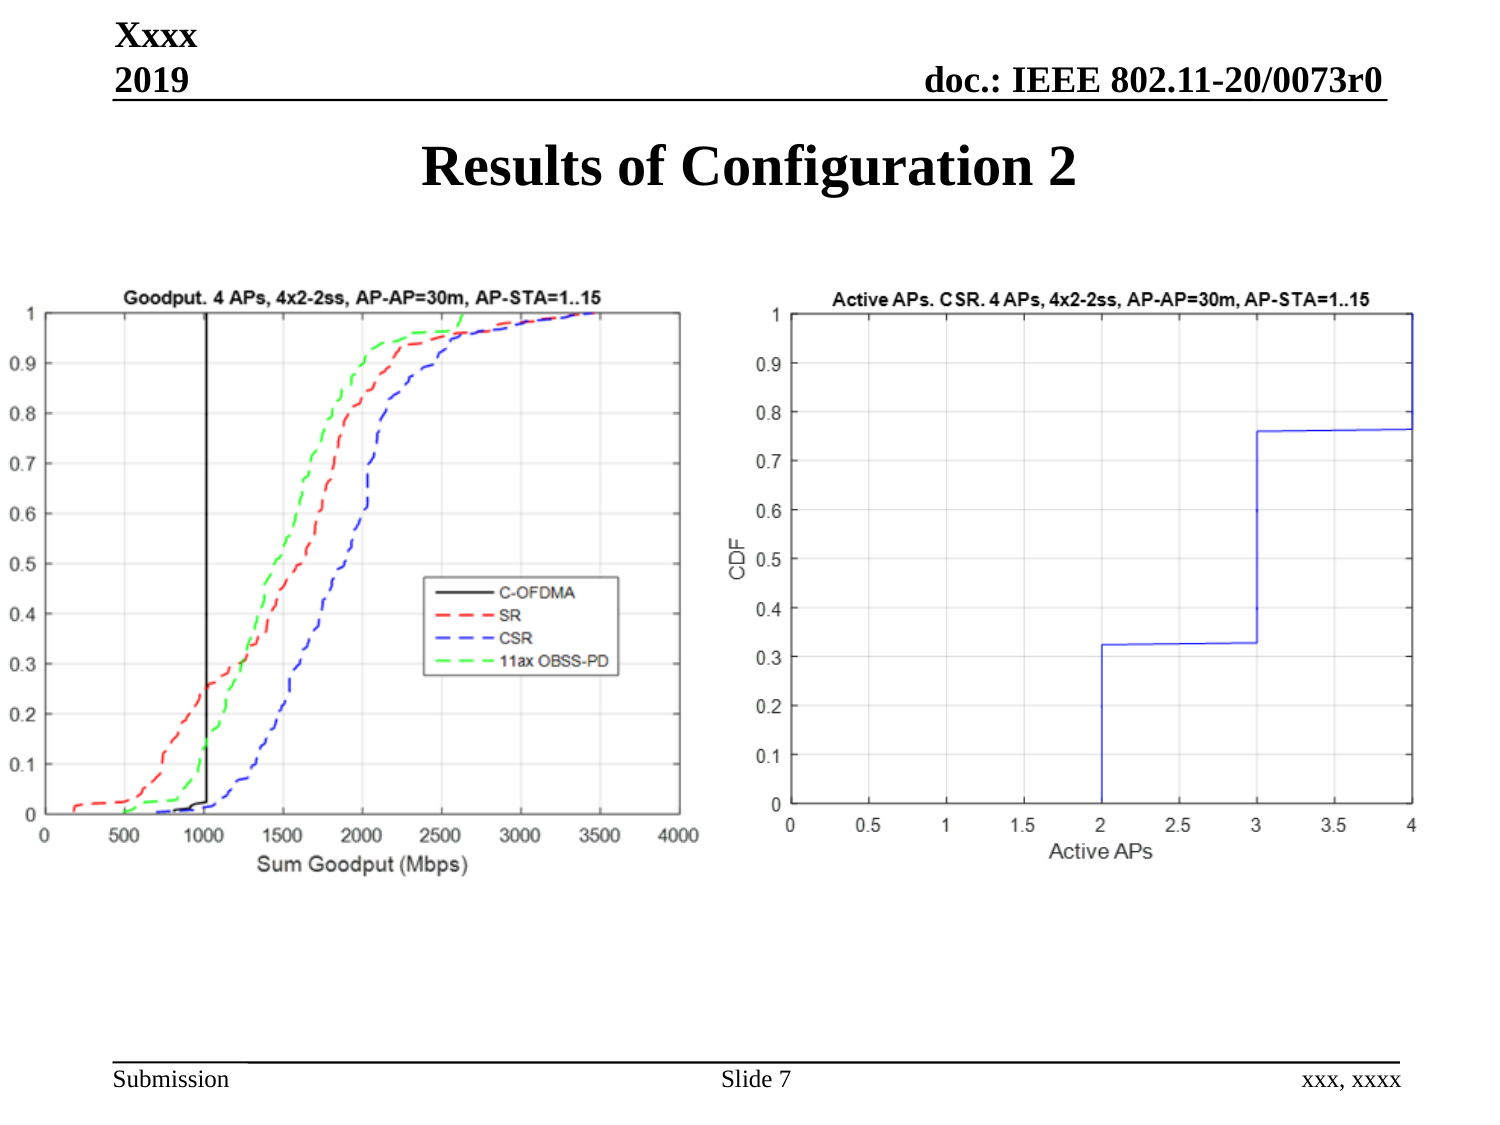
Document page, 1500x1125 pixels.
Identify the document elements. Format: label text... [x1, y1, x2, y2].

title Results of Configuration 2 [112, 112, 1388, 213]
footer xxx, xxxx [1300, 1061, 1402, 1093]
slide_number Slide 7 [712, 1061, 801, 1093]
picture [0, 268, 1488, 882]
slide_number Xxxx 2019 [114, 54, 269, 101]
